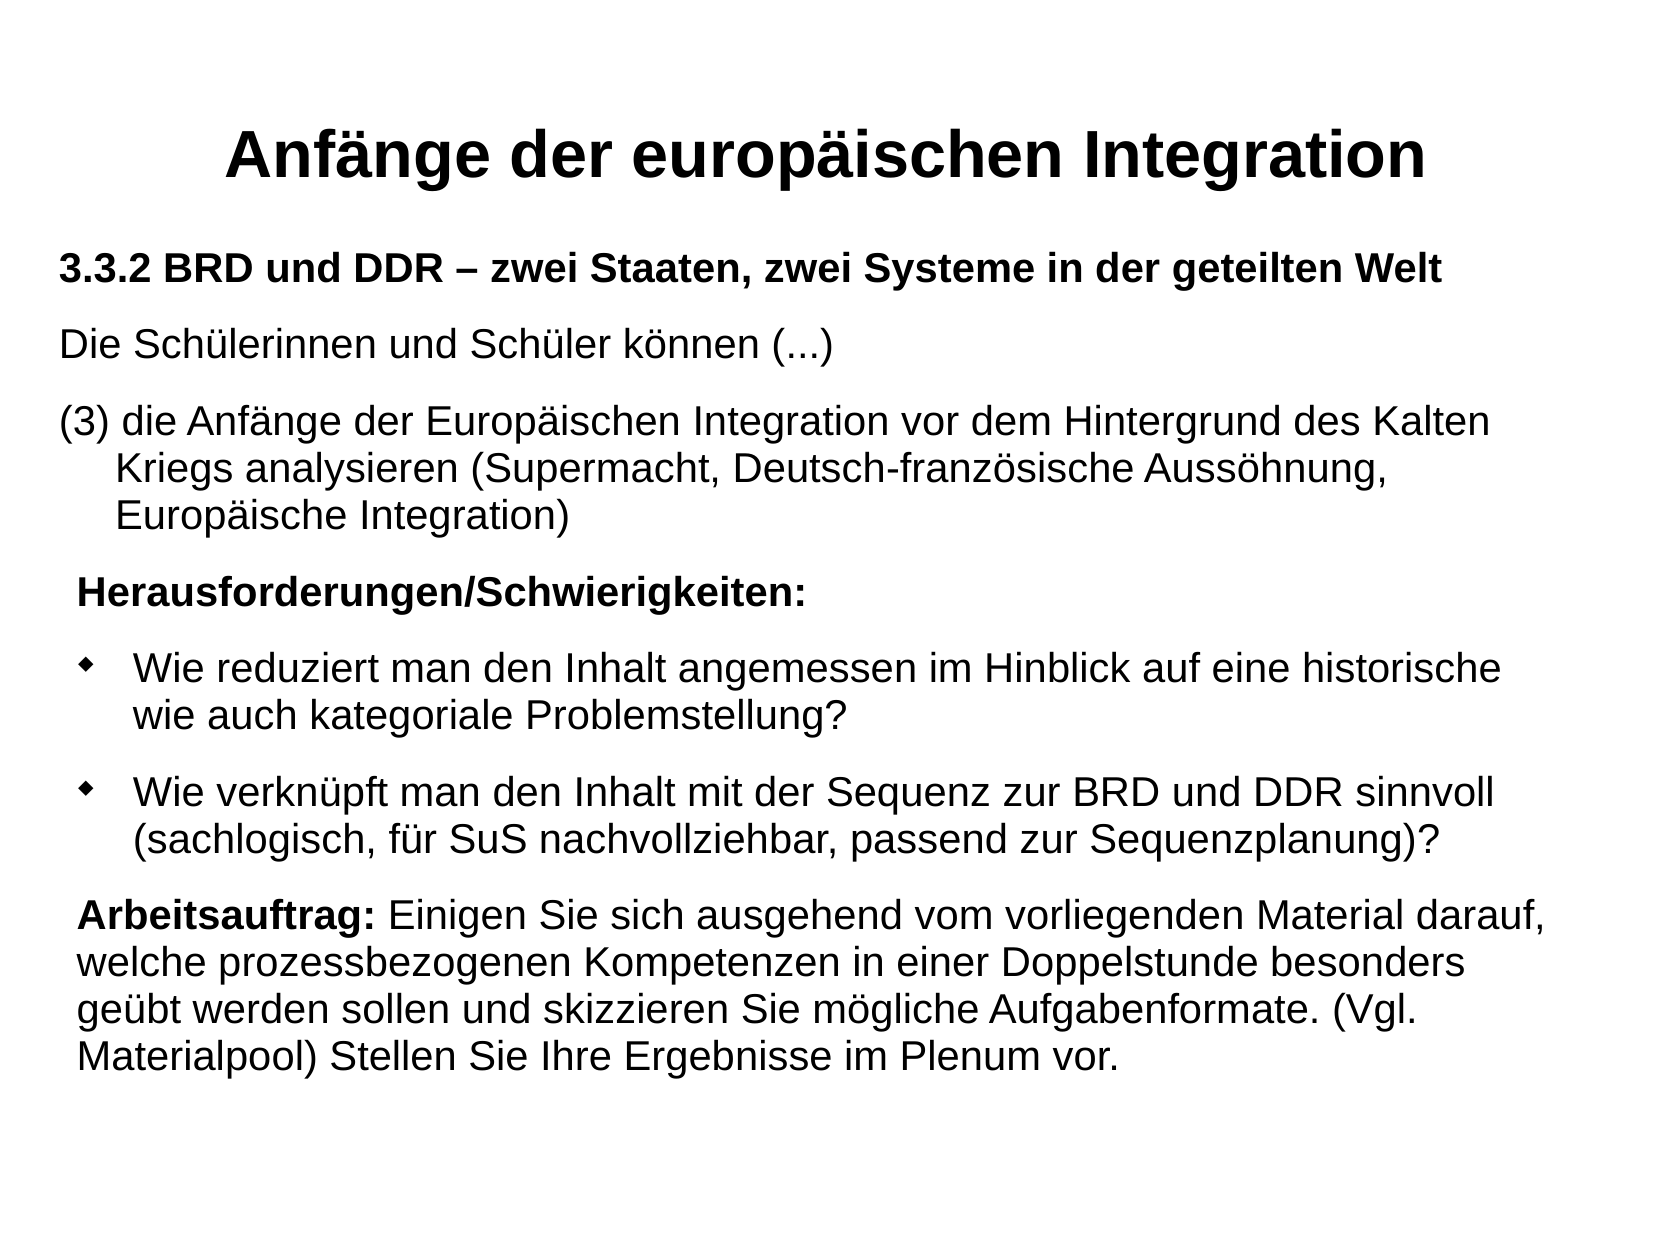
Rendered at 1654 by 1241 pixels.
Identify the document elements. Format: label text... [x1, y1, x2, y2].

list 3.3.2 BRD und DDR – zwei Staaten, zwei Systeme in der geteilten Welt Die Schülerinnen und Schüler können (...) (3) die Anfänge der Europäischen Integration vor dem Hintergrund des Kalten Kriegs analysieren (Supermacht, Deutsch-französische Aussöhnung, Europäische Integration) Herausforderungen/Schwierigkeiten: Wie reduziert man den Inhalt angemessen im Hinblick auf eine historische wie auch kategoriale Problemstellung? Wie verknüpft man den Inhalt mit der Sequenz zur BRD und DDR sinnvoll (sachlogisch, für SuS nachvollziehbar, passend zur Sequenzplanung)? Arbeitsauftrag: Einigen Sie sich ausgehend vom vorliegenden Material darauf, welche prozessbezogenen Kompetenzen in einer Doppelstunde besonders geübt werden sollen und skizzieren Sie mögliche Aufgabenformate. (Vgl. Materialpool) Stellen Sie Ihre Ergebnisse im Plenum vor. [58, 242, 1547, 1128]
title Anfänge der europäischen Integration [82, 49, 1571, 257]
